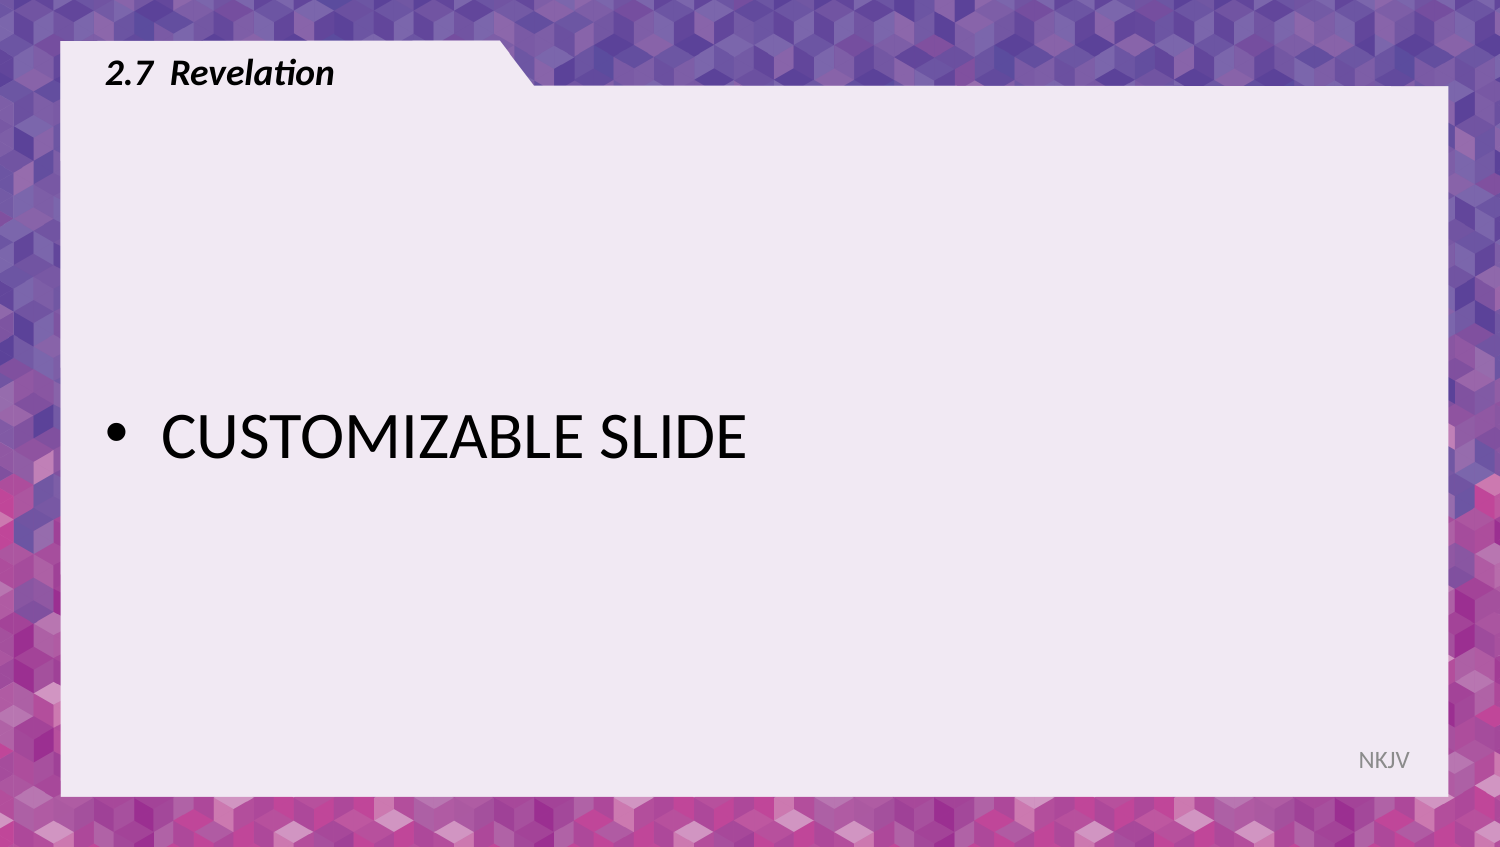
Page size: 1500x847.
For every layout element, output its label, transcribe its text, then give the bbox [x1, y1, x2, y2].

list CUSTOMIZABLE SLIDE [89, 141, 1403, 722]
title 2.7 Revelation [89, 33, 1420, 108]
footer NKJV [950, 736, 1425, 782]
picture [0, 0, 1500, 847]
